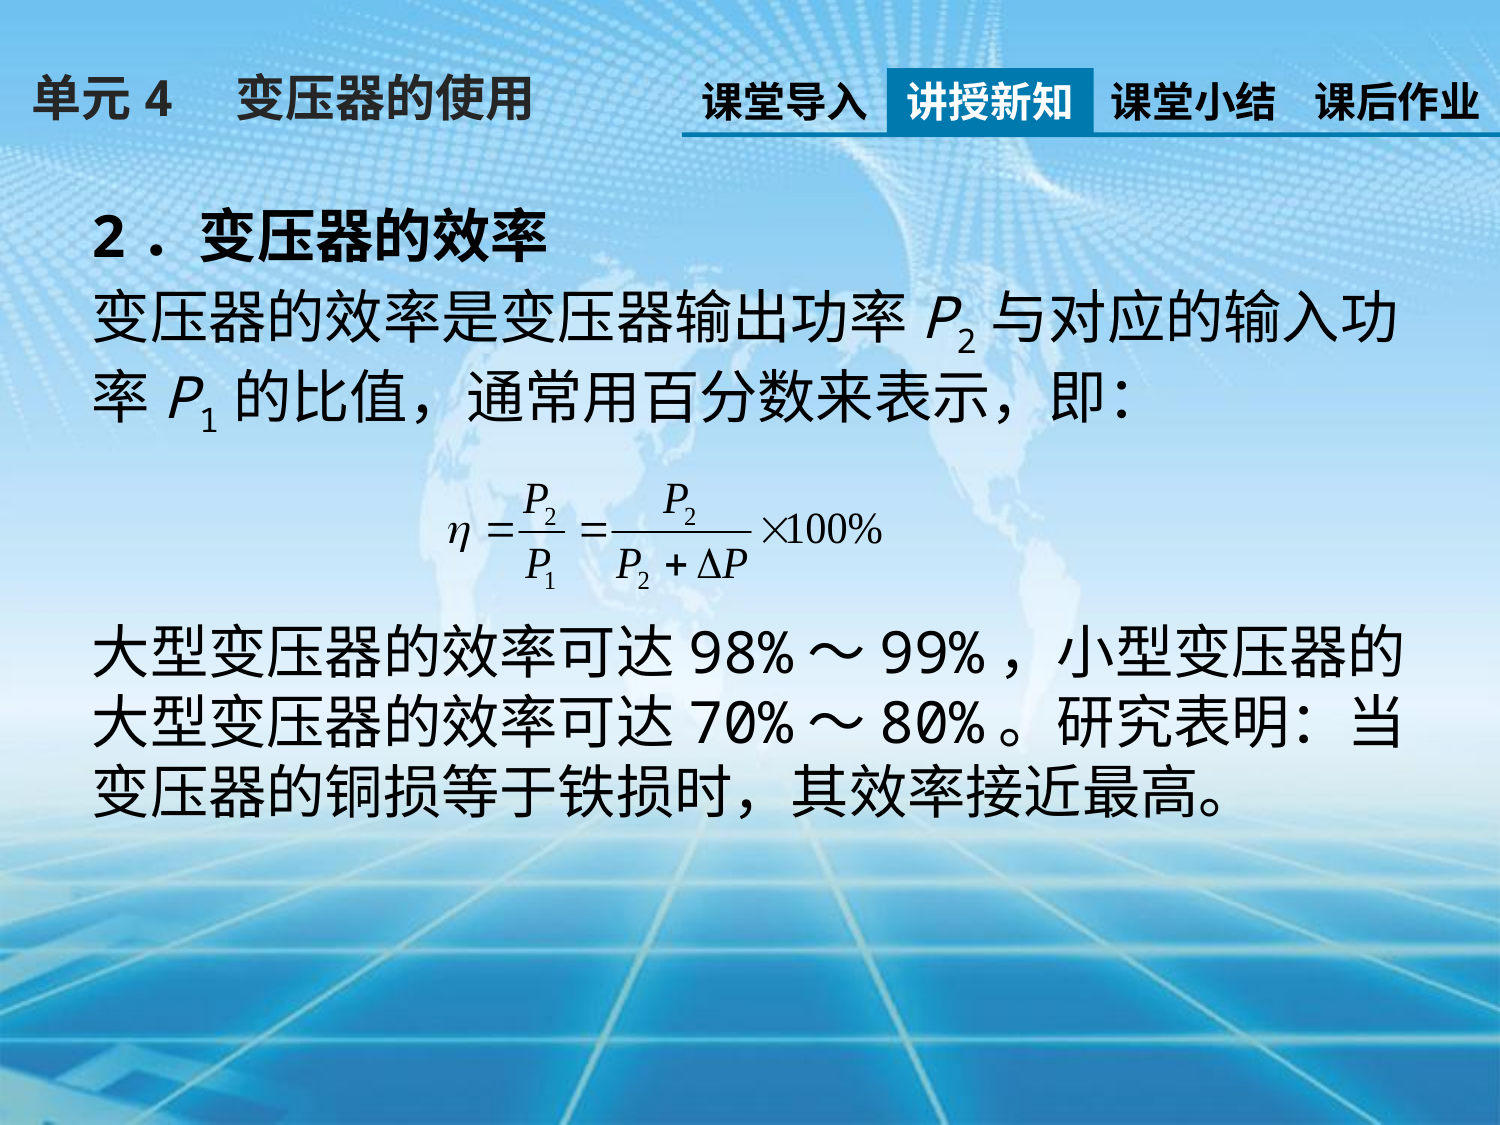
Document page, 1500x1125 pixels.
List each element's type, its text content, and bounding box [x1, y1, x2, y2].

text_box 2．变压器的效率 变压器的效率是变压器输出功率P2与对应的输入功率P1的比值，通常用百分数来表示，即： 大型变压器的效率可达98%～99%，小型变压器的大型变压器的效率可达70%～80%。研究表明：当变压器的铜损等于铁损时，其效率接近最高。 [76, 191, 1424, 934]
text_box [442, 468, 892, 599]
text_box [16, 59, 1500, 135]
picture [0, 0, 1500, 1125]
